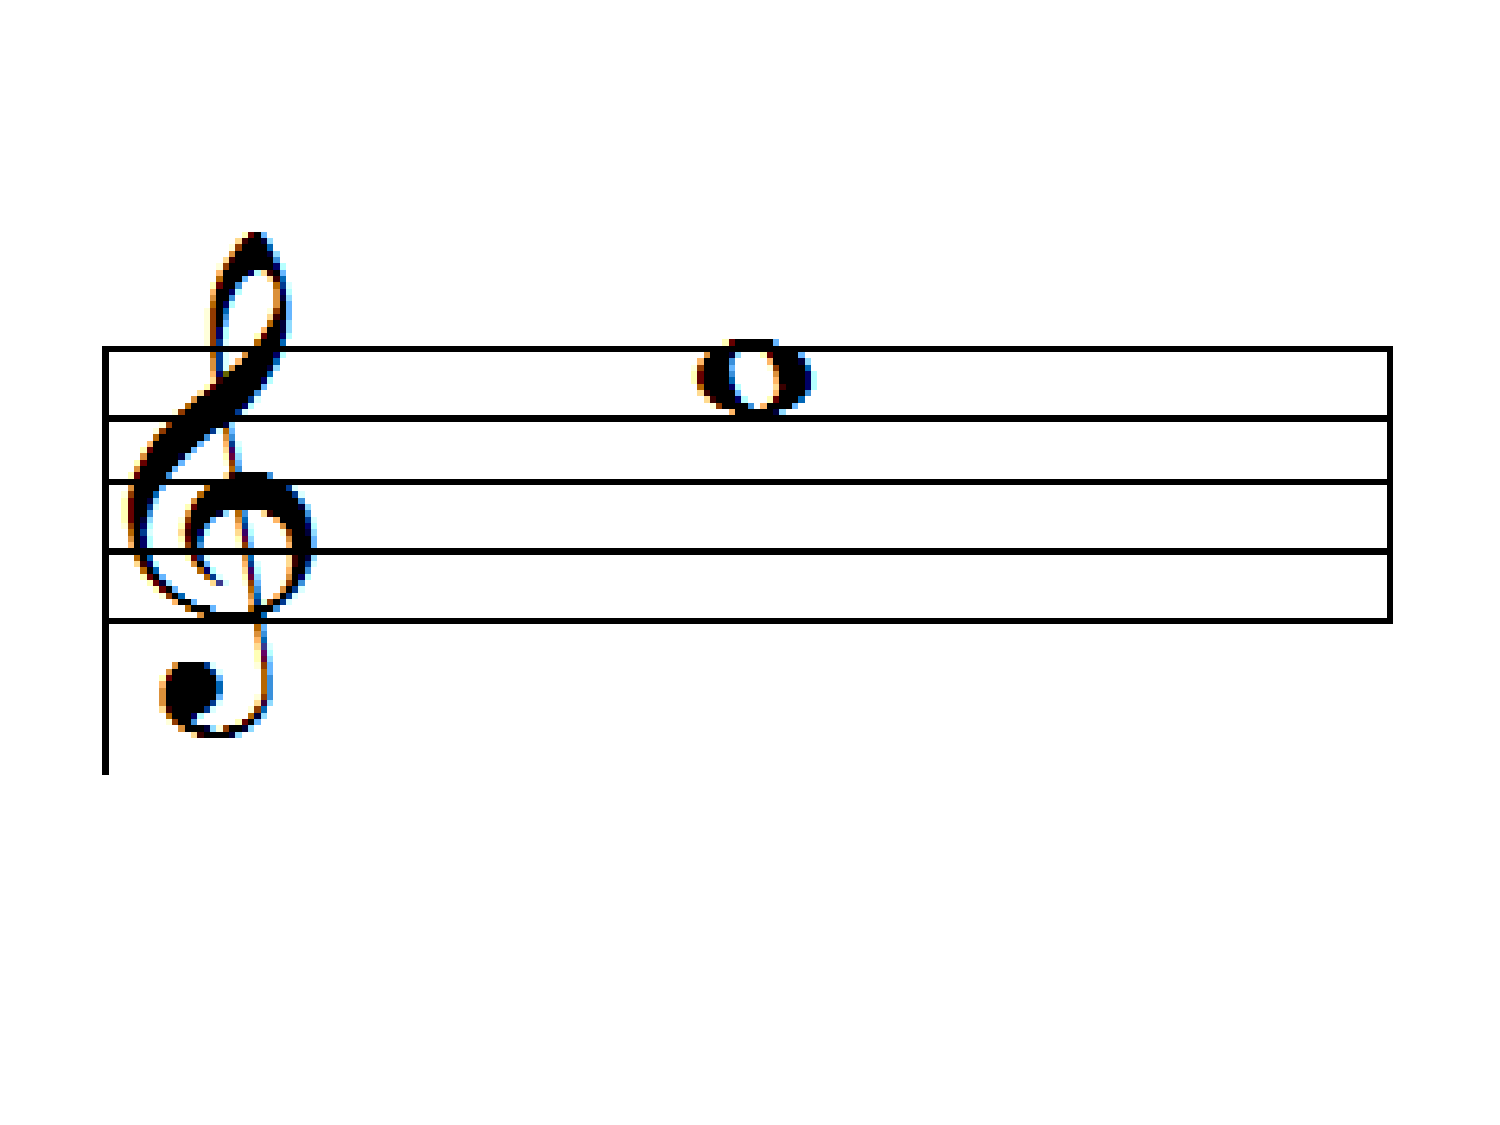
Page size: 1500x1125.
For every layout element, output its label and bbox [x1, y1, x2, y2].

picture [37, 149, 1425, 776]
